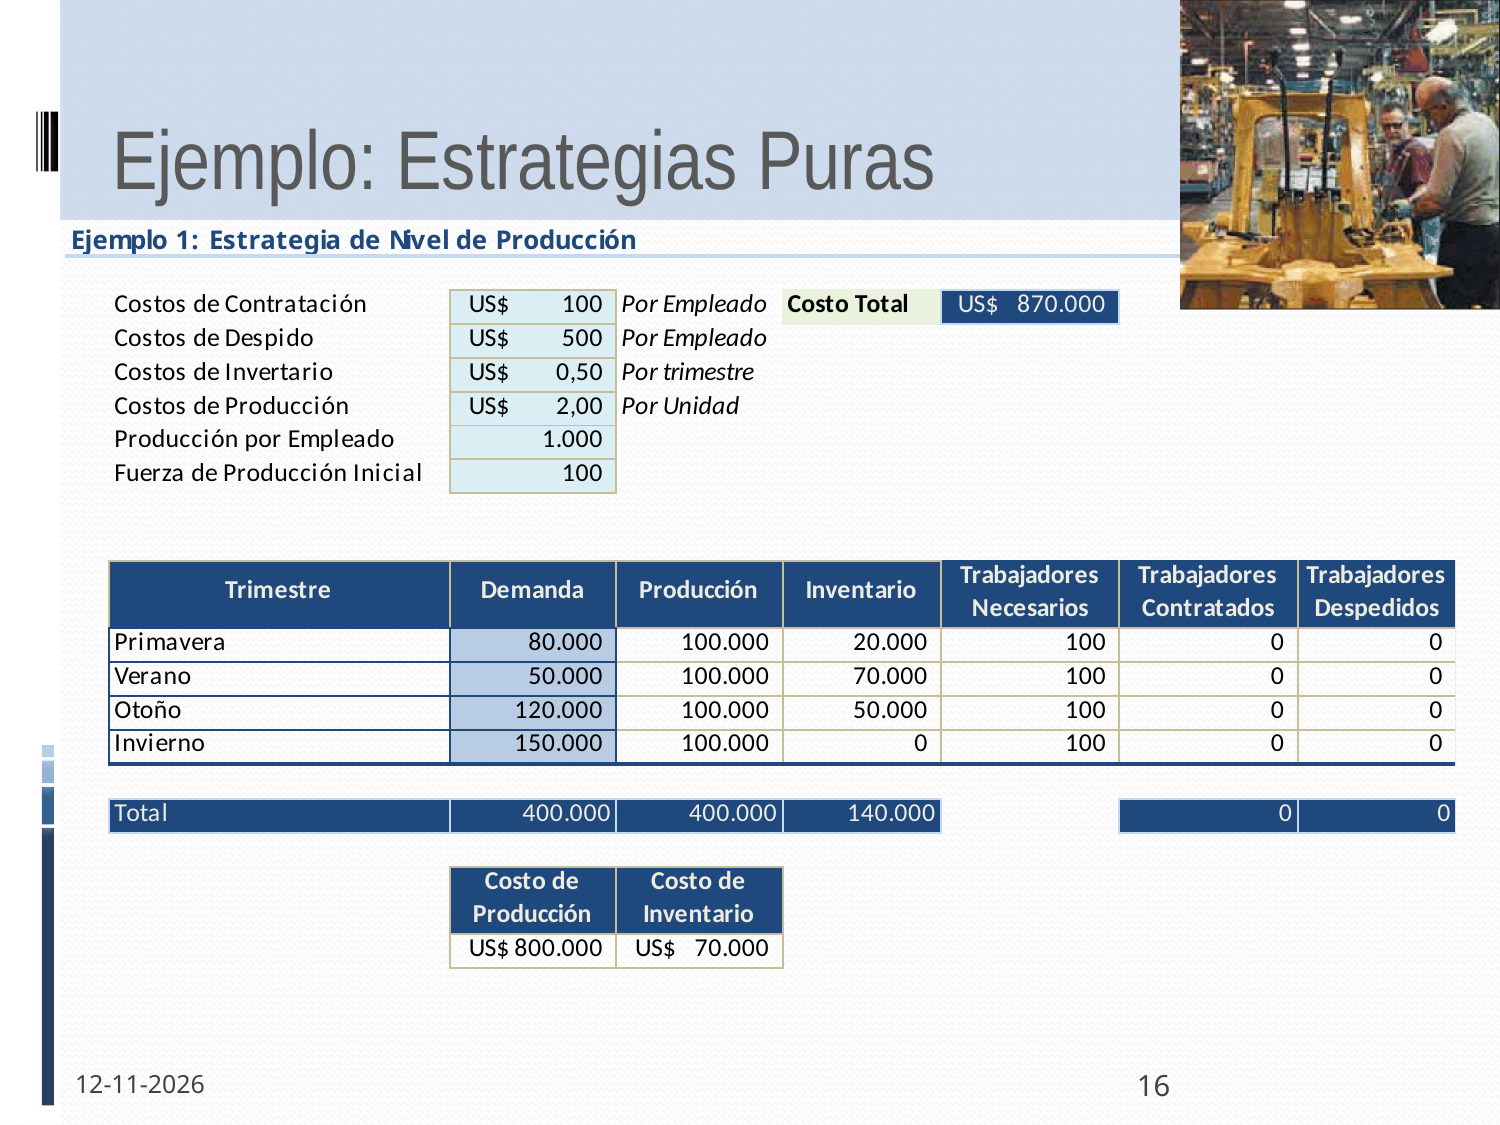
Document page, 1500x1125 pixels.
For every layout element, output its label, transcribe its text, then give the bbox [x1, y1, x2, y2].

title Ejemplo: Estrategias Puras [111, 18, 1173, 207]
picture [1180, 0, 1500, 310]
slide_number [75, 1042, 243, 1103]
picture [64, 219, 1458, 1004]
slide_number 16 [1045, 1046, 1171, 1107]
